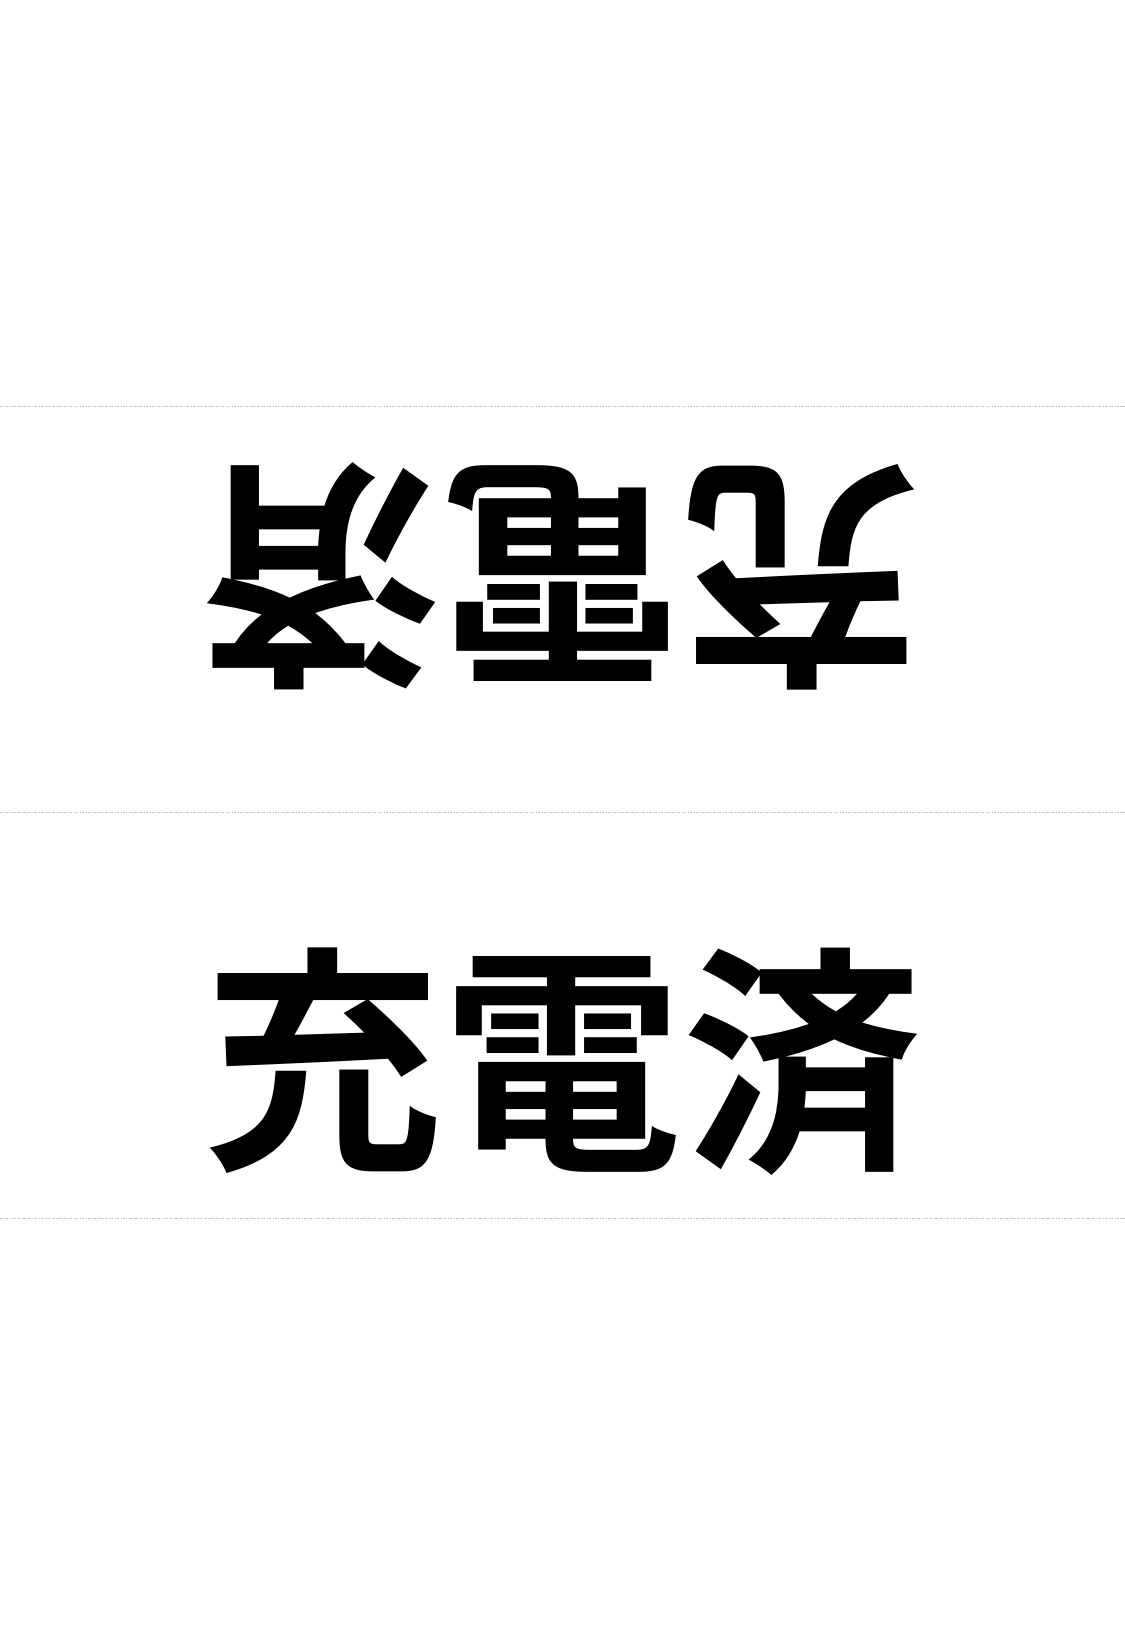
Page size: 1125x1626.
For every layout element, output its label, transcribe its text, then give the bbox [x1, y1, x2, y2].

text_box 充電済 [188, 431, 937, 734]
text_box 充電済 [188, 904, 937, 1207]
